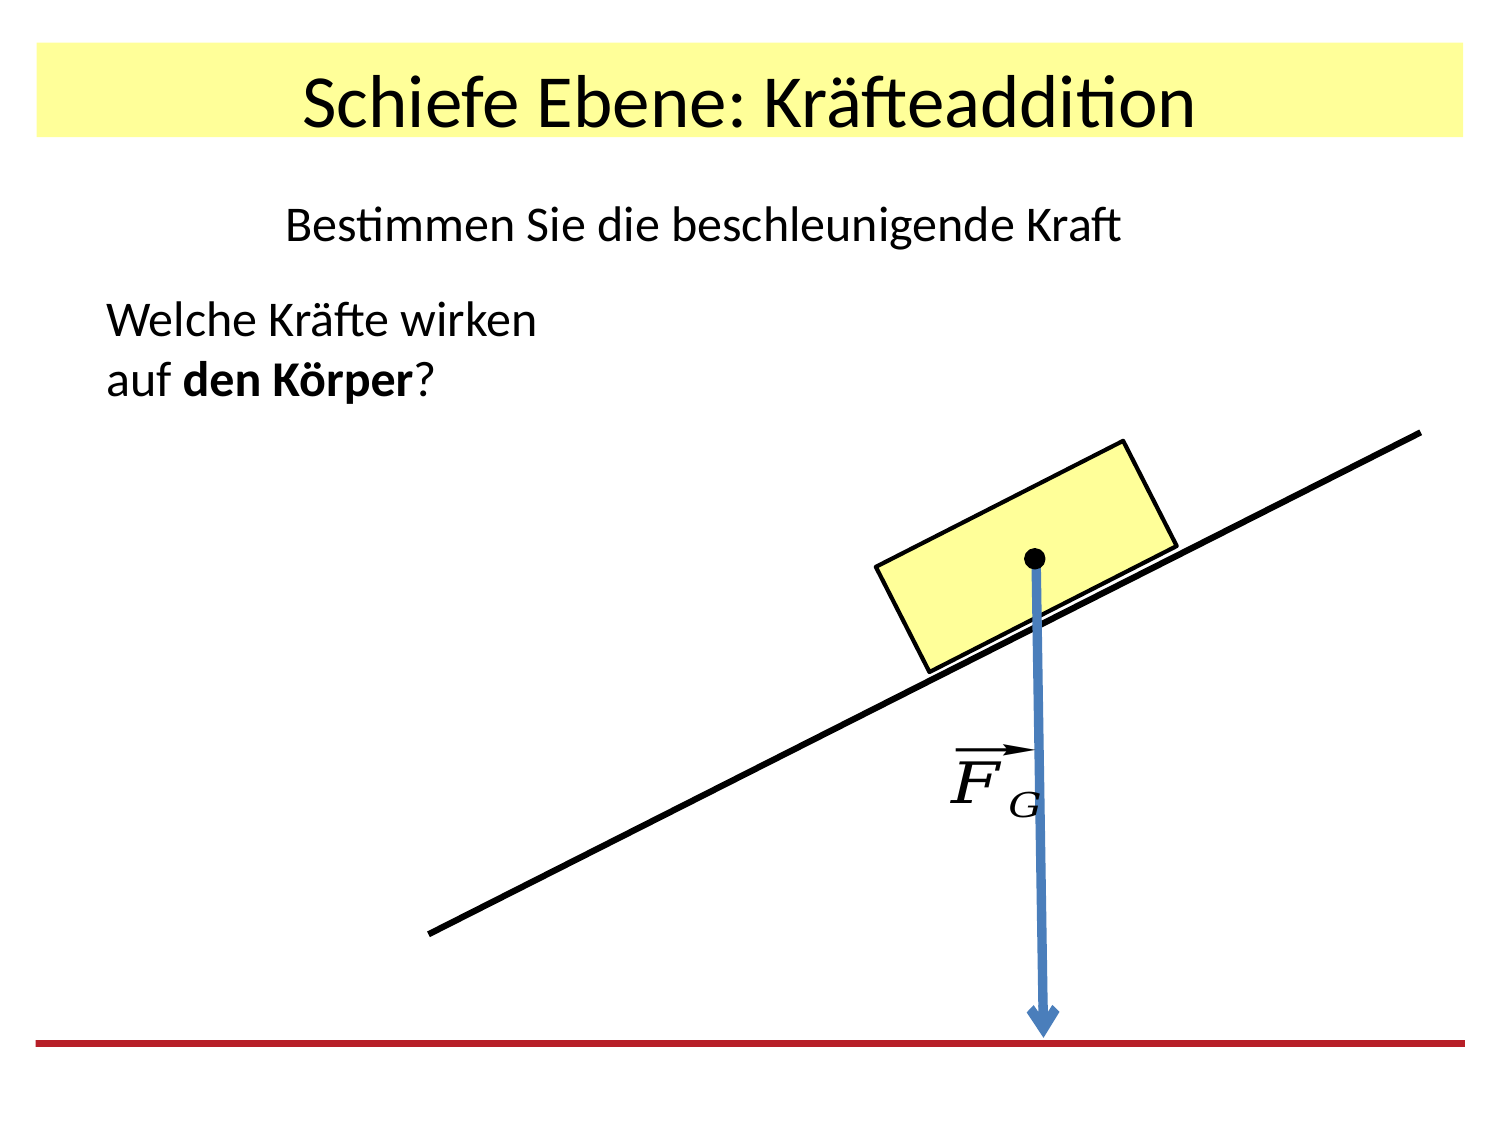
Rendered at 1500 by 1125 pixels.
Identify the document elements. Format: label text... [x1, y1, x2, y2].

text_box Welche Kräfte wirken auf den Körper? [91, 278, 565, 474]
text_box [428, 432, 1421, 1039]
title Schiefe Ebene: Kräfteaddition [75, 45, 1425, 233]
text_box Bestimmen Sie die beschleunigende Kraft [270, 184, 1139, 260]
